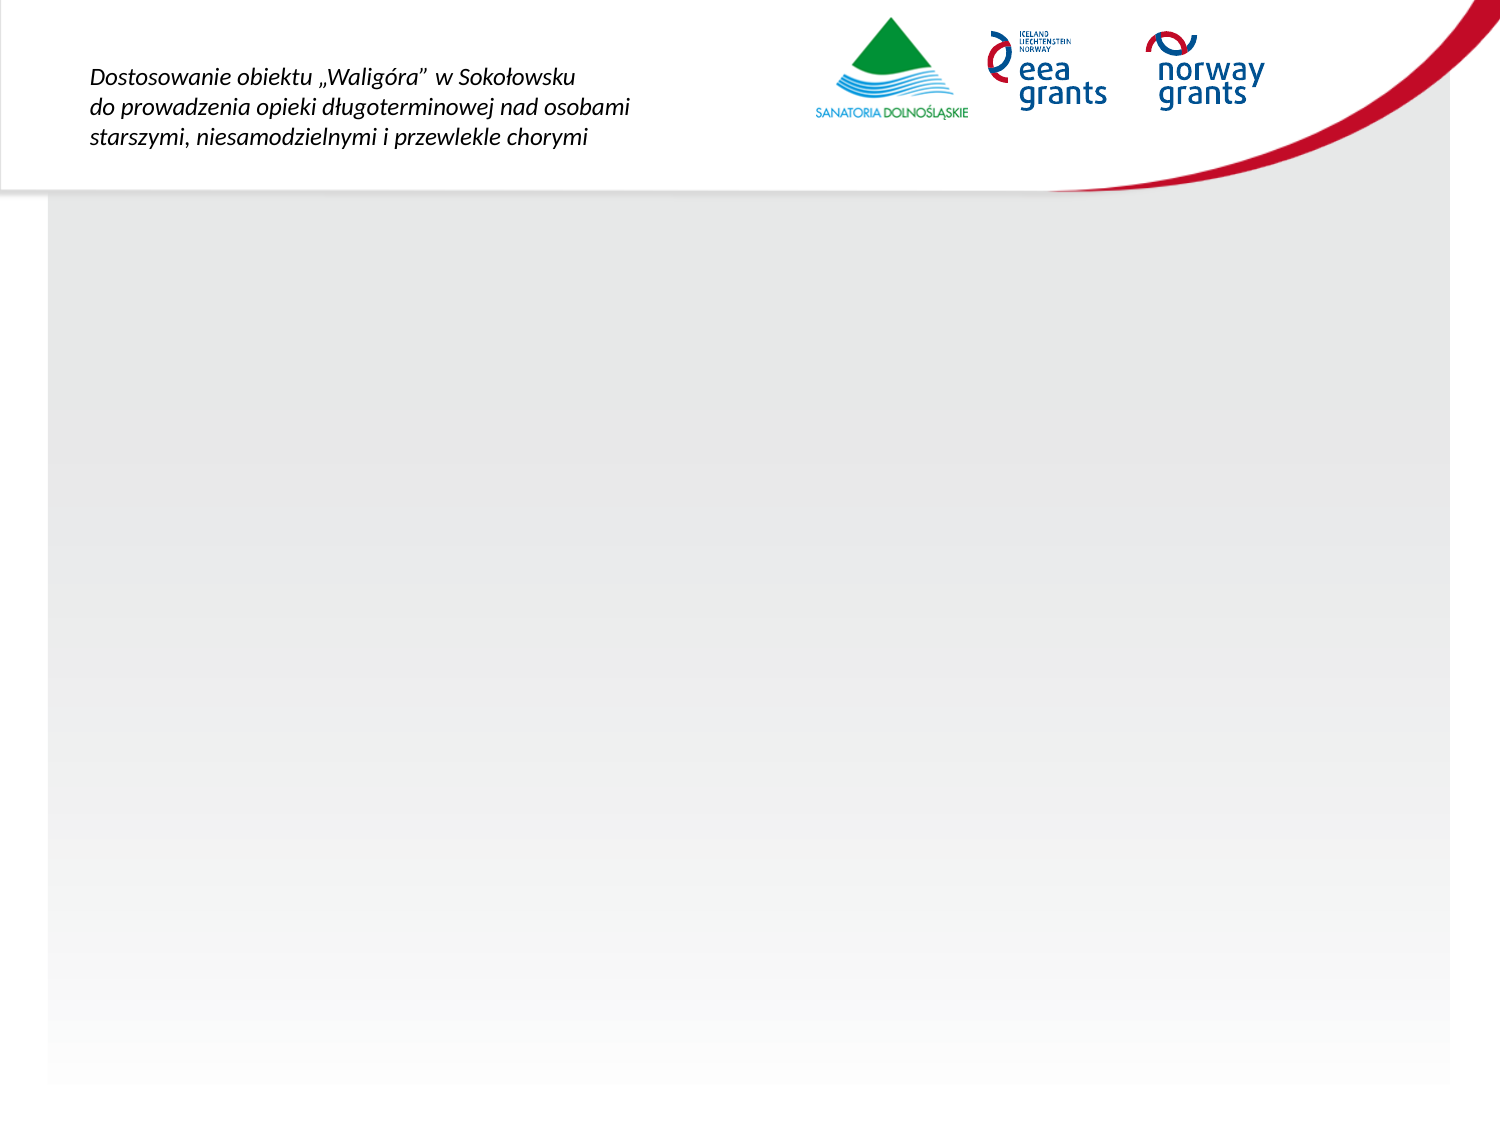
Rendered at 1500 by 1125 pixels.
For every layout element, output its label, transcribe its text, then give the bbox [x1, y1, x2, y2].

picture [816, 17, 968, 120]
text_box Dostosowanie obiektu „Waligóra” w Sokołowsku do prowadzenia opieki długoterminowej nad osobami starszymi, niesamodzielnymi i przewlekle chorymi [75, 53, 676, 158]
